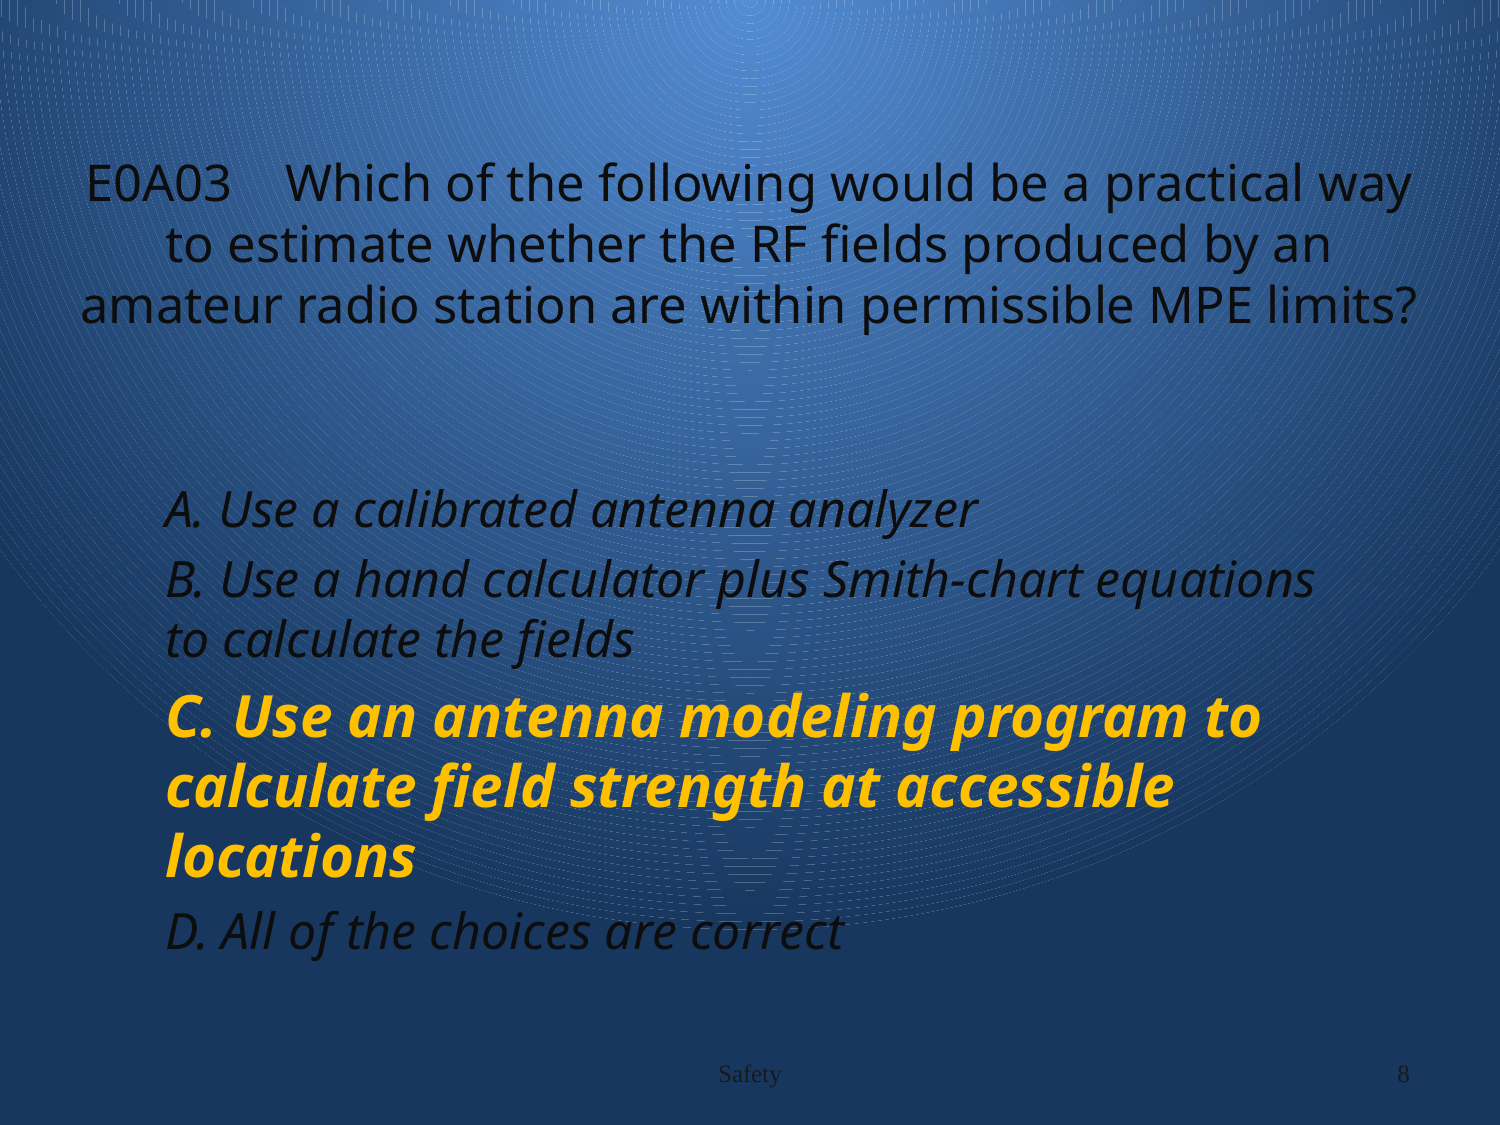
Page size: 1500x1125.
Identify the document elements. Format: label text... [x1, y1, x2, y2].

title E0A03 Which of the following would be a practical way to estimate whether the RF fields produced by an amateur radio station are within permissible MPE limits? [50, 0, 1450, 363]
subtitle A. Use a calibrated antenna analyzer B. Use a hand calculator plus Smith-chart equations to calculate the fields C. Use an antenna modeling program to calculate field strength at accessible locations D. All of the choices are correct [150, 399, 1363, 1013]
footer Safety [512, 1042, 988, 1103]
slide_number 8 [1074, 1042, 1425, 1103]
